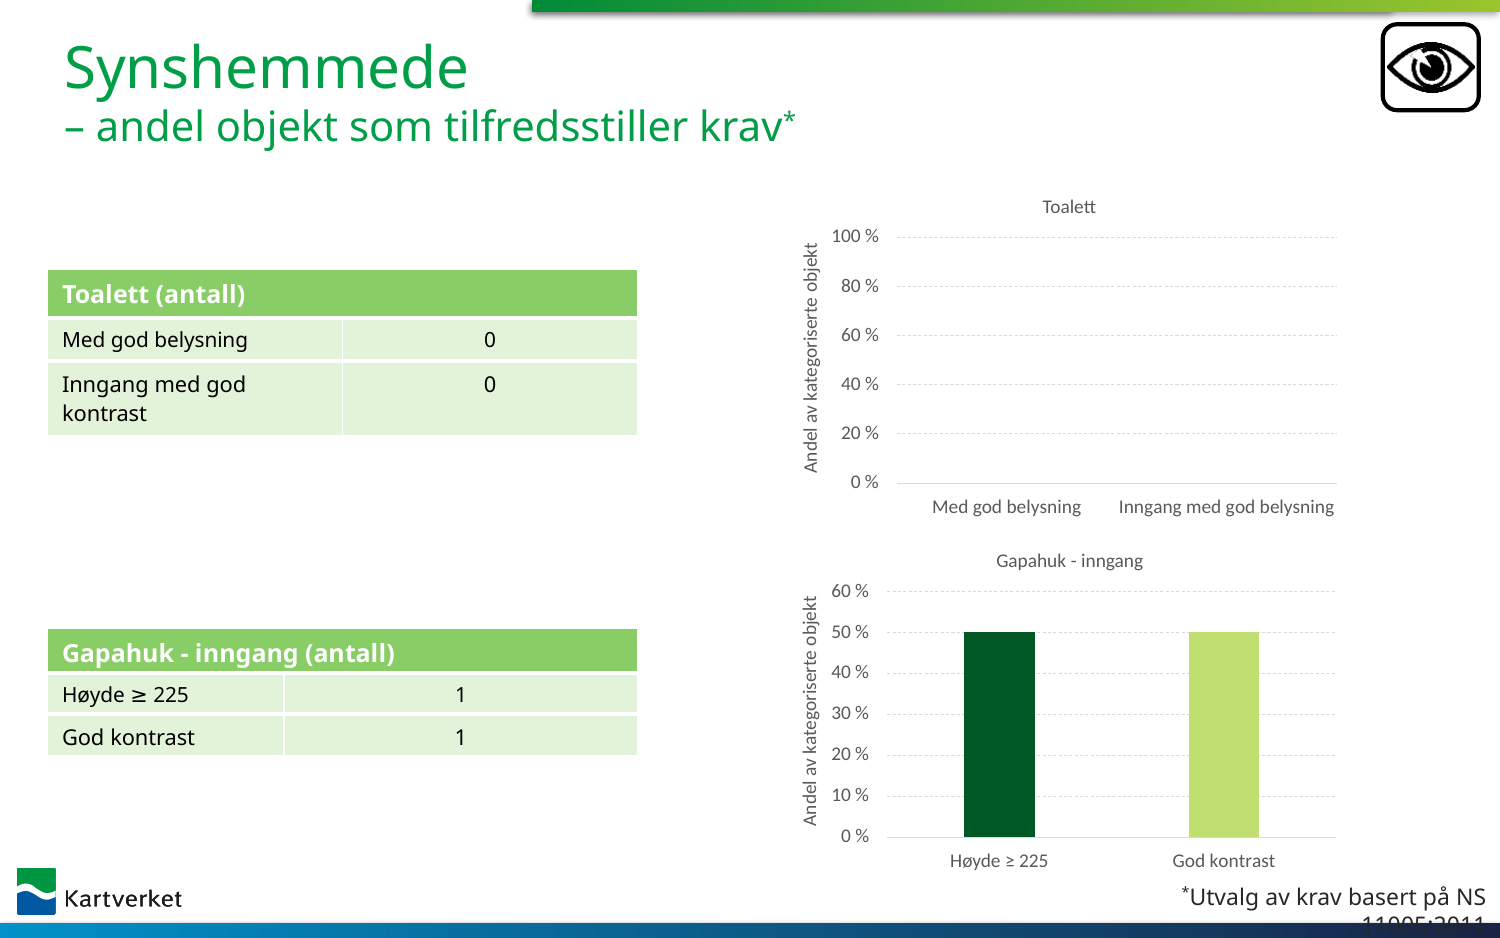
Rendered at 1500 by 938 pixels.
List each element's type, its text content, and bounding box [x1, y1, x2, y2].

table_cell Med god belysning [48, 320, 342, 359]
text_box Synshemmede – andel objekt som tilfredsstiller krav* [49, 24, 1431, 158]
table_cell 0 [343, 363, 637, 435]
picture [791, 541, 1348, 880]
table_cell Inngang med god kontrast [48, 363, 342, 435]
table_cell God kontrast [48, 716, 283, 755]
table_cell Høyde ≥ 225 [48, 675, 283, 712]
table_header Gapahuk - inngang (antall) [48, 629, 637, 671]
table_header Toalett (antall) [48, 270, 637, 316]
table_cell 1 [285, 675, 637, 712]
picture [791, 187, 1348, 526]
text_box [1382, 24, 1480, 111]
table_cell 1 [285, 716, 637, 755]
table_cell 0 [343, 320, 637, 359]
text_box *Utvalg av krav basert på NS 11005:2011 [1068, 873, 1500, 938]
